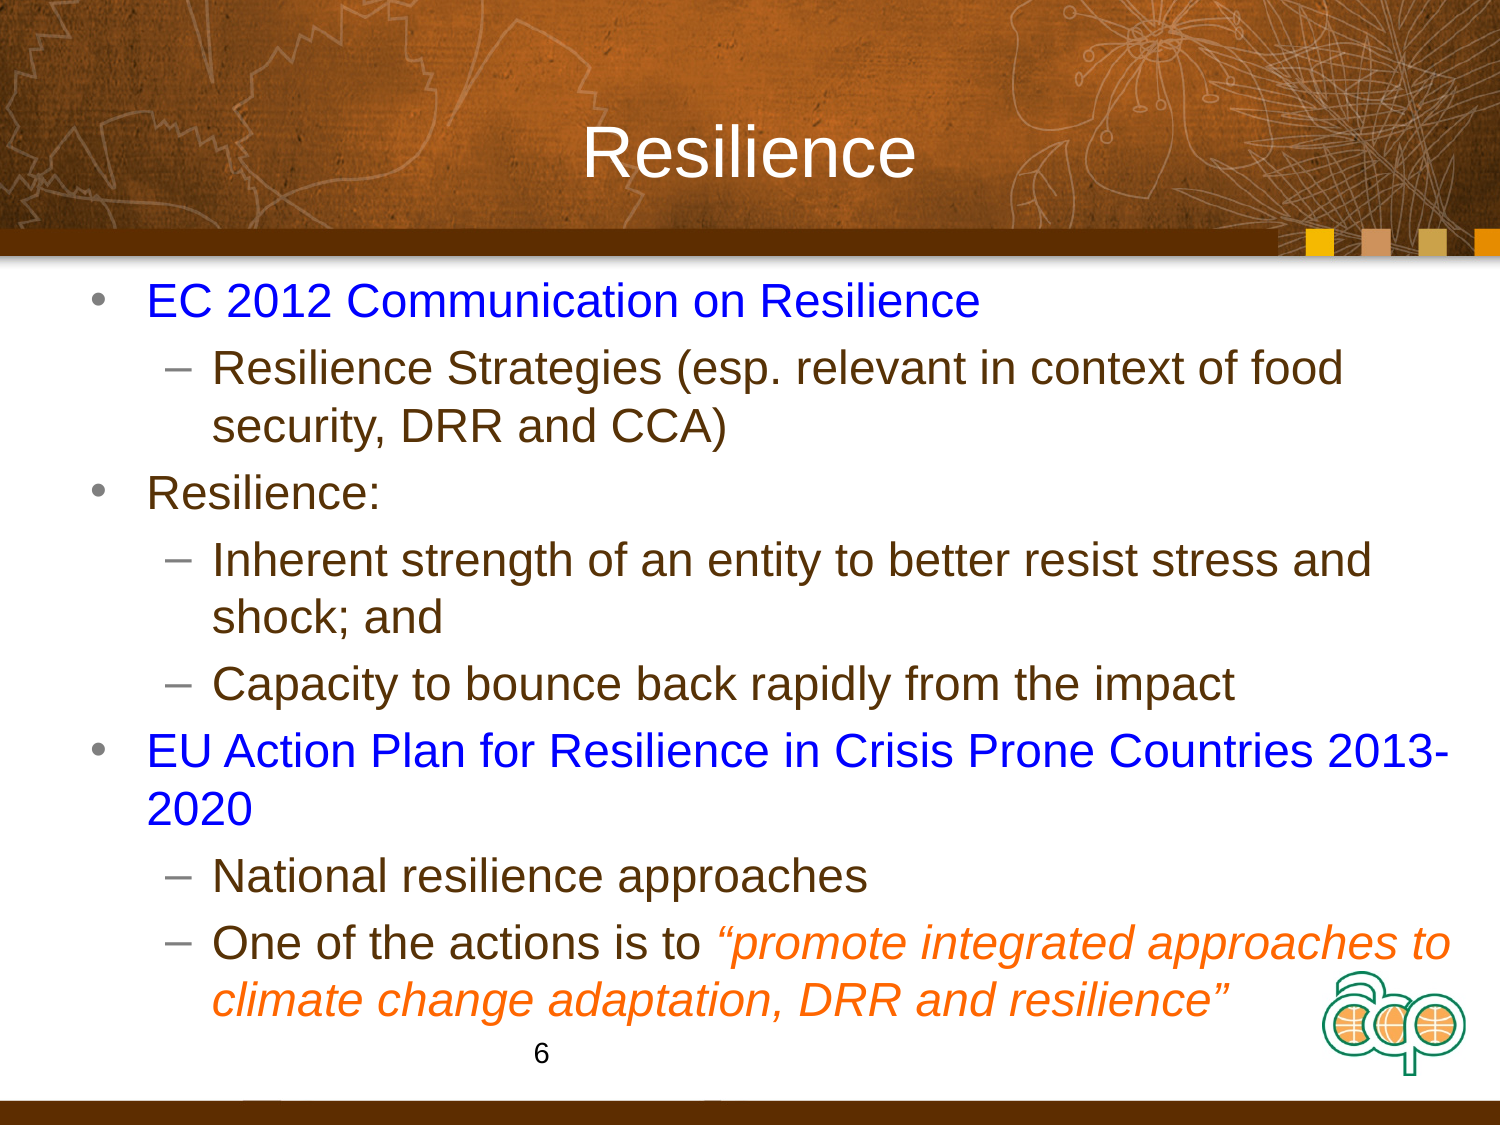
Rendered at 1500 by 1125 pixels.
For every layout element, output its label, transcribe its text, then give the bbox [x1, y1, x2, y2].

list EC 2012 Communication on Resilience Resilience Strategies (esp. relevant in context of food security, DRR and CCA) Resilience: Inherent strength of an entity to better resist stress and shock; and Capacity to bounce back rapidly from the impact EU Action Plan for Resilience in Crisis Prone Countries 2013-2020 National resilience approaches One of the actions is to “promote integrated approaches to climate change adaptation, DRR and resilience” [74, 262, 1476, 1026]
title Resilience [74, 62, 1426, 234]
slide_number 6 [518, 1027, 869, 1071]
picture [0, 0, 1500, 1125]
